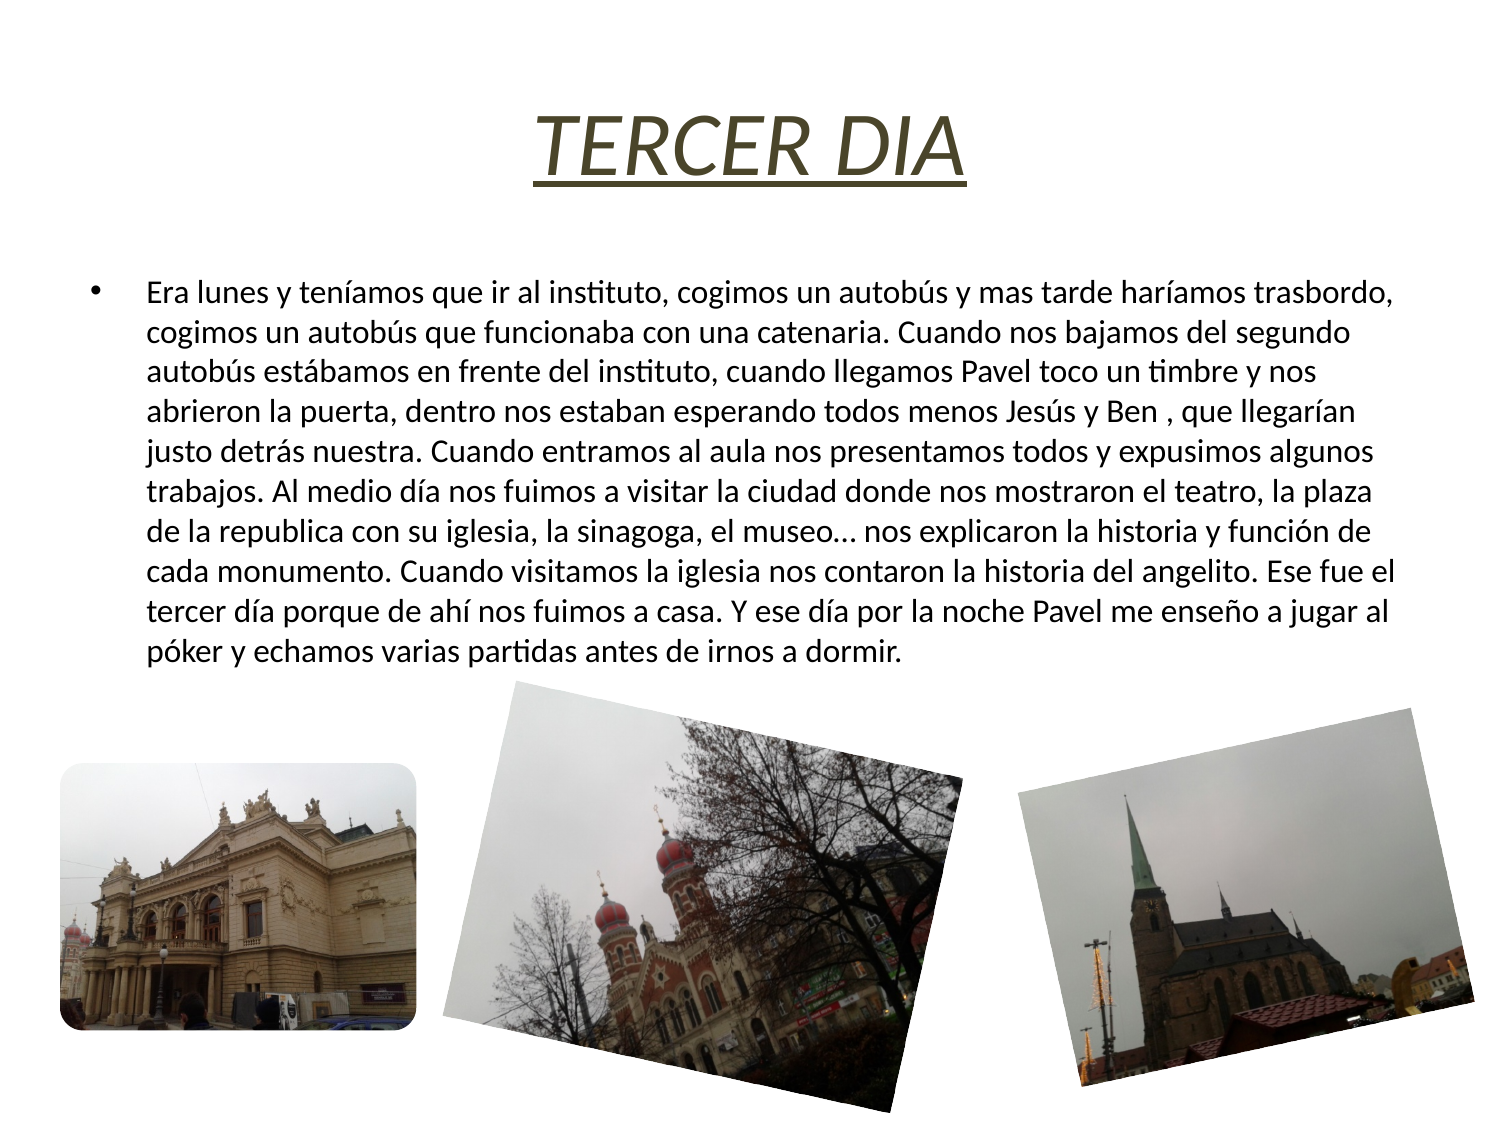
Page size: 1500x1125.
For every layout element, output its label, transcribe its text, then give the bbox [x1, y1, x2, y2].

title TERCER DIA [75, 45, 1425, 233]
list Era lunes y teníamos que ir al instituto, cogimos un autobús y mas tarde haríamos trasbordo, cogimos un autobús que funcionaba con una catenaria. Cuando nos bajamos del segundo autobús estábamos en frente del instituto, cuando llegamos Pavel toco un timbre y nos abrieron la puerta, dentro nos estaban esperando todos menos Jesús y Ben , que llegarían justo detrás nuestra. Cuando entramos al aula nos presentamos todos y expusimos algunos trabajos. Al medio día nos fuimos a visitar la ciudad donde nos mostraron el teatro, la plaza de la republica con su iglesia, la sinagoga, el museo… nos explicaron la historia y función de cada monumento. Cuando visitamos la iglesia nos contaron la historia del angelito. Ese fue el tercer día porque de ahí nos fuimos a casa. Y ese día por la noche Pavel me enseño a jugar al póker y echamos varias partidas antes de irnos a dormir. [75, 262, 1425, 1005]
picture [59, 762, 417, 1031]
picture [1018, 708, 1474, 1086]
picture [443, 681, 963, 1113]
